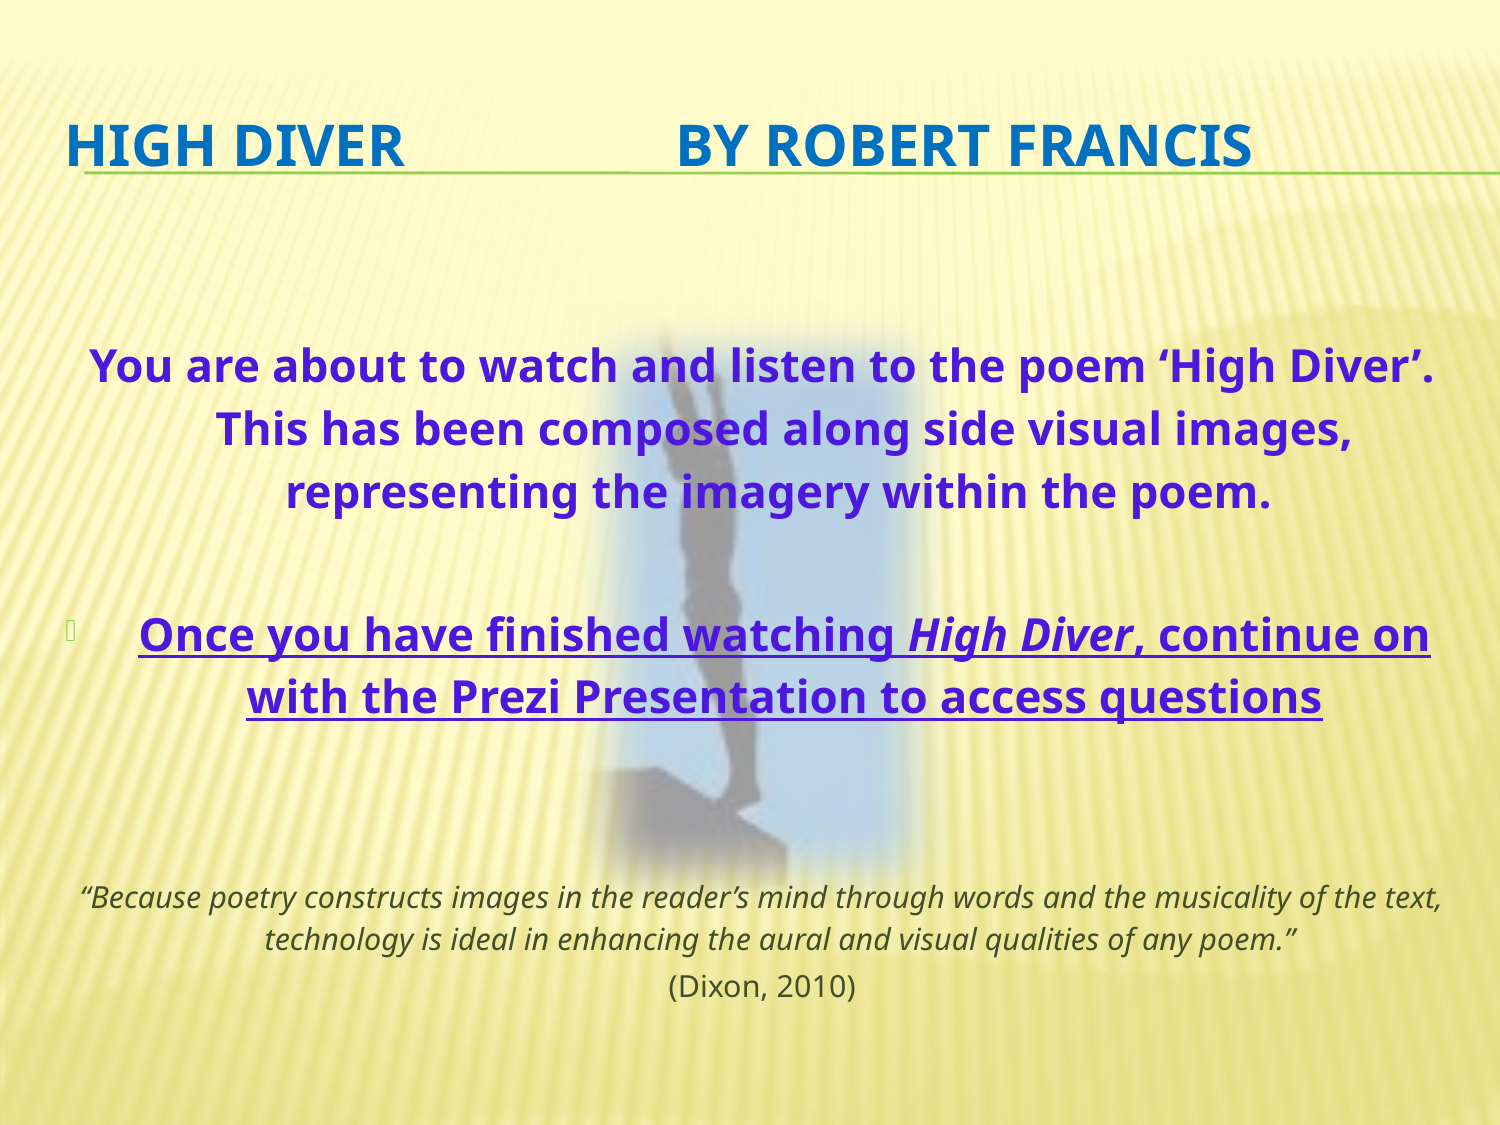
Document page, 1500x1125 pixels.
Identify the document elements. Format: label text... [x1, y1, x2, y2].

title High Diver By Robert Francis [50, 75, 1475, 213]
picture [560, 302, 964, 922]
list You are about to watch and listen to the poem ‘High Diver’. This has been composed along side visual images, representing the imagery within the poem. Once you have finished watching High Diver, continue on with the Prezi Presentation to access questions “Because poetry constructs images in the reader’s mind through words and the musicality of the text, technology is ideal in enhancing the aural and visual qualities of any poem.” (Dixon, 2010) [50, 254, 1475, 1024]
